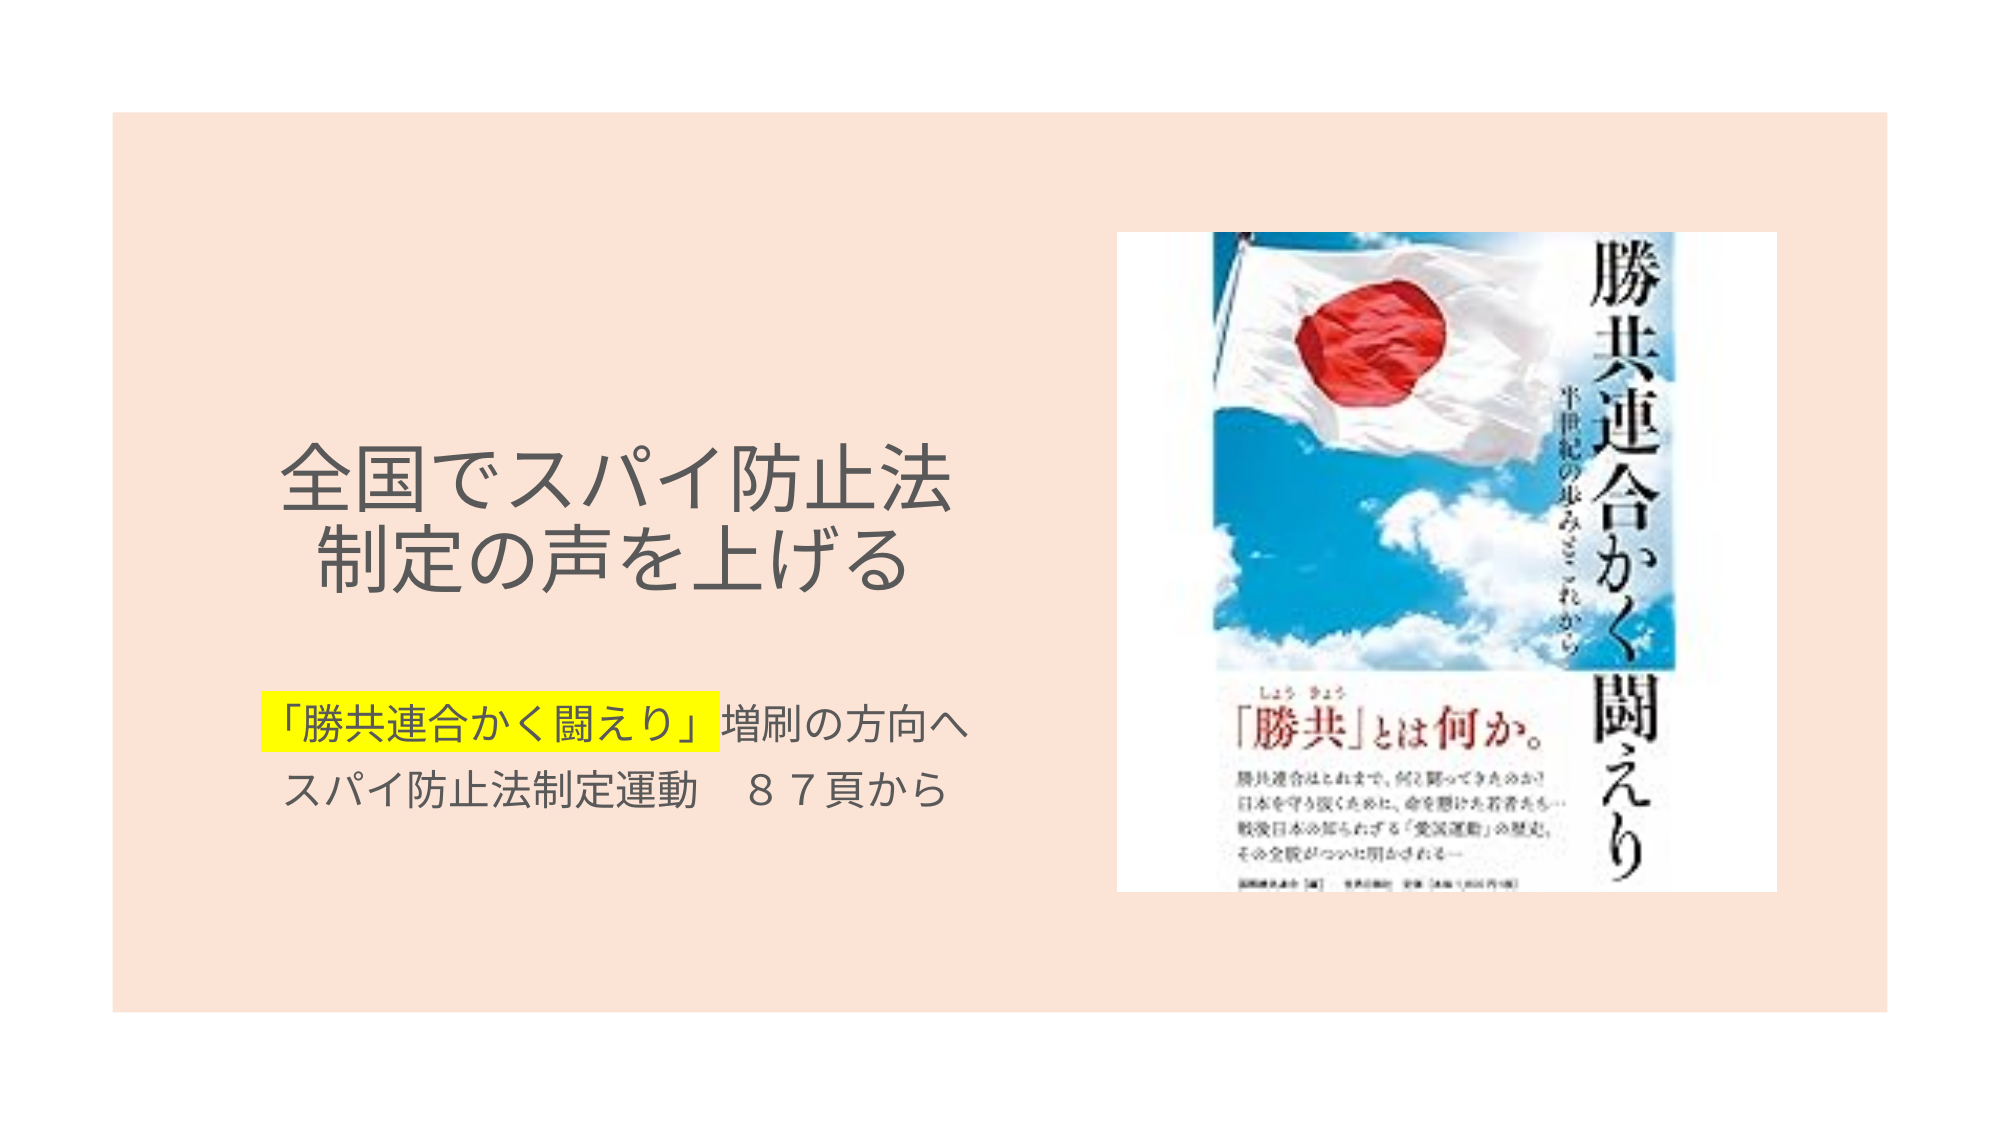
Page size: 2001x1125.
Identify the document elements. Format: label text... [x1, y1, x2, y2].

text_box [0, 0, 2000, 1125]
list 「勝共連合かく闘えり」増刷の方向へ スパイ防止法制定運動 ８７頁から [241, 695, 990, 929]
picture [1116, 232, 1777, 893]
text_box [111, 111, 1889, 1014]
title 全国でスパイ防止法制定の声を上げる [241, 226, 990, 612]
